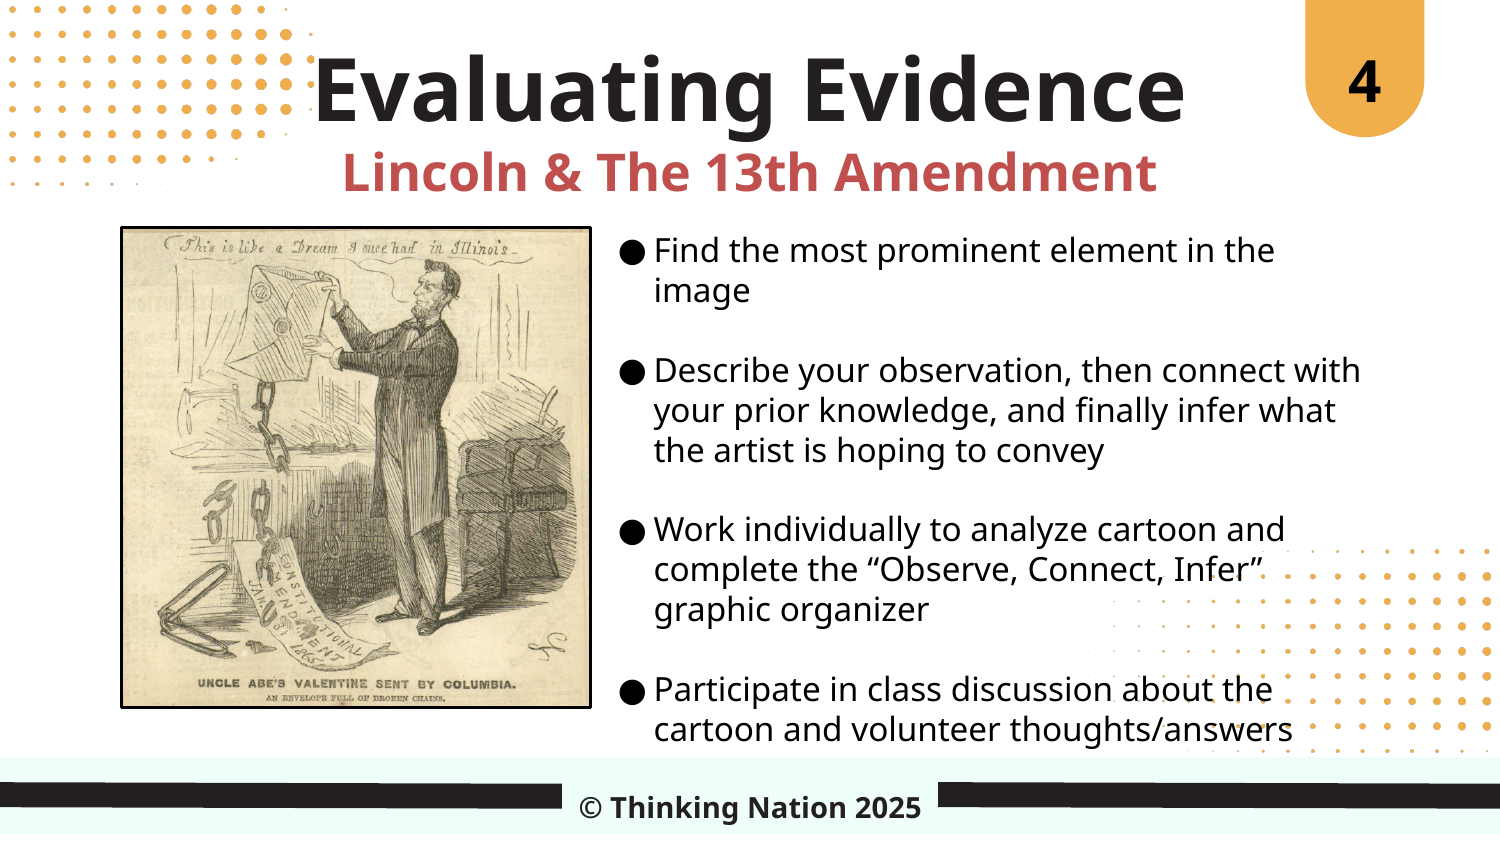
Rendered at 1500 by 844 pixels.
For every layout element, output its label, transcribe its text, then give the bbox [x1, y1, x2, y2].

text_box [0, 756, 1500, 835]
text_box Evaluating Evidence Lincoln & The 13th Amendment [209, 34, 1291, 202]
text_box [1305, 0, 1425, 138]
text_box [0, 0, 315, 186]
picture [123, 228, 589, 706]
text_box Find the most prominent element in the image Describe your observation, then connect with your prior knowledge, and finally infer what the artist is hoping to convey Work individually to analyze cartoon and complete the “Observe, Connect, Infer” graphic organizer Participate in class discussion about the cartoon and volunteer thoughts/answers [615, 229, 1377, 748]
text_box [1064, 549, 1500, 754]
